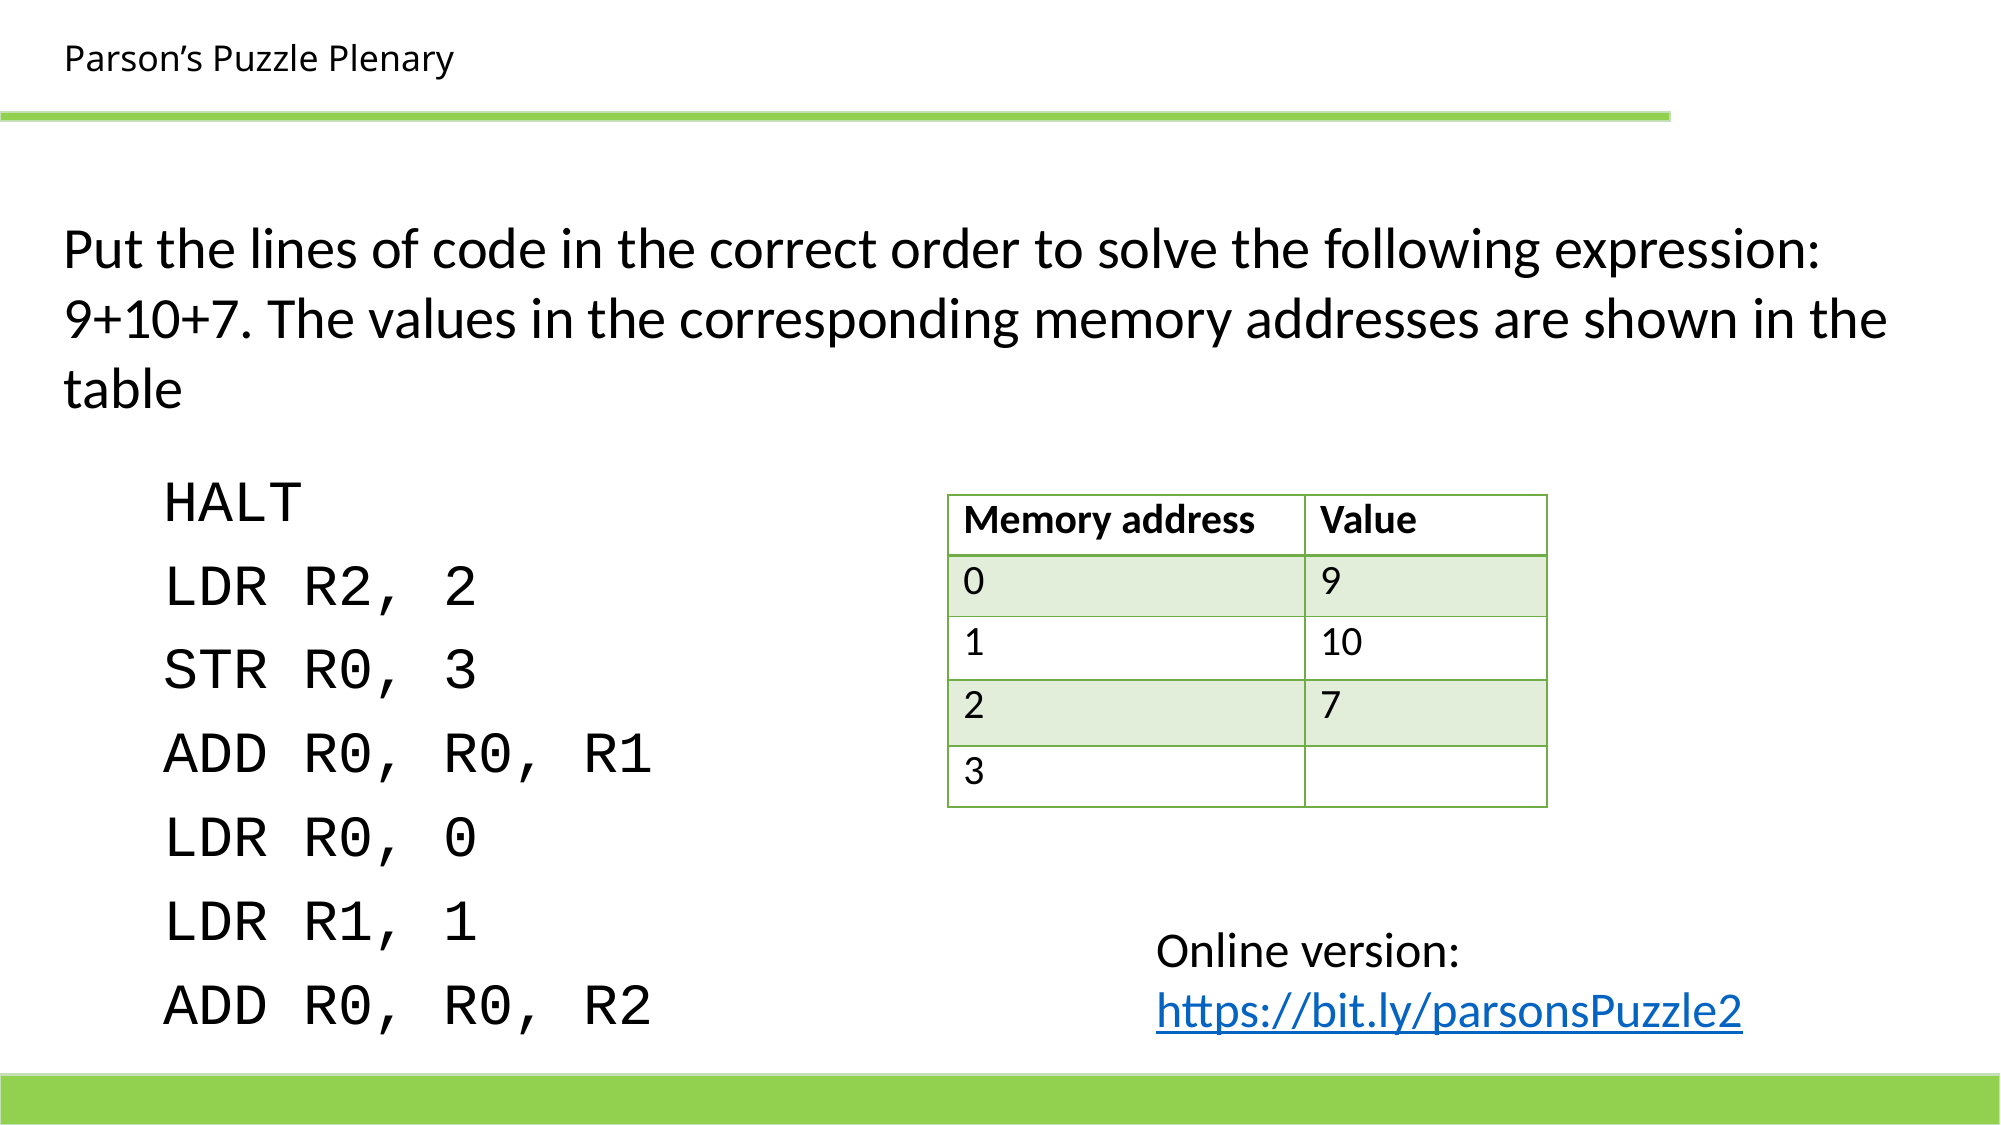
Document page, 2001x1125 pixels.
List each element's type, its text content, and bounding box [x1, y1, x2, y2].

table_cell 7 [1306, 681, 1546, 745]
text_box Online version: https://bit.ly/parsonsPuzzle2 [1141, 909, 1807, 1090]
table_cell 1 [949, 617, 1304, 679]
table_cell 2 [949, 681, 1304, 745]
table_cell [1306, 747, 1546, 806]
title Parson’s Puzzle Plenary [48, 33, 1774, 87]
table_header Memory address [949, 496, 1304, 554]
table_cell 3 [949, 747, 1304, 806]
table_cell 9 [1306, 557, 1546, 616]
table_cell 10 [1306, 617, 1546, 679]
list HALT LDR R2, 2 STR R0, 3 ADD R0, R0, R1 LDR R0, 0 LDR R1, 1 ADD R0, R0, R2 [148, 463, 1852, 1125]
table_header Value [1306, 496, 1546, 554]
table_cell 0 [949, 557, 1304, 616]
text_box Put the lines of code in the correct order to solve the following expression: 9+10+7. The values in the corresponding memory addresses are shown in the table [48, 203, 1934, 428]
